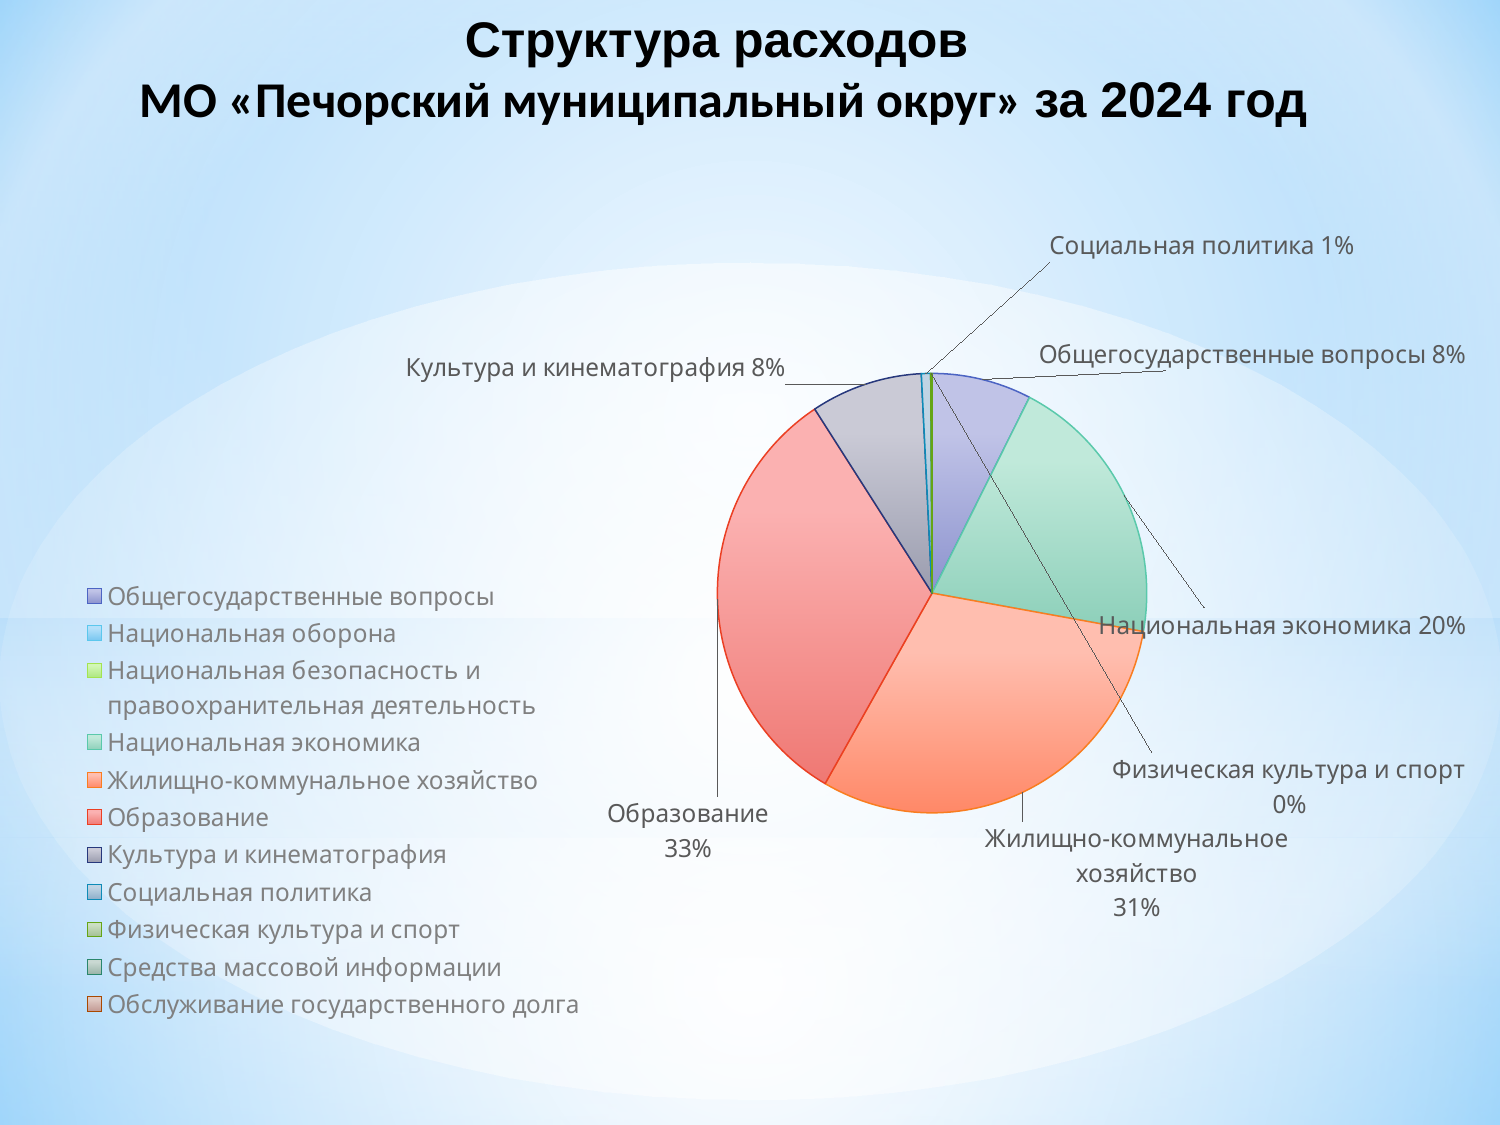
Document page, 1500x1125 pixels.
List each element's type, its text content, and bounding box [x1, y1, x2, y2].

text_box Структура расходов МО «Печорский муниципальный округ» за 2024 год [0, 0, 1447, 196]
chart [41, 89, 1500, 1038]
